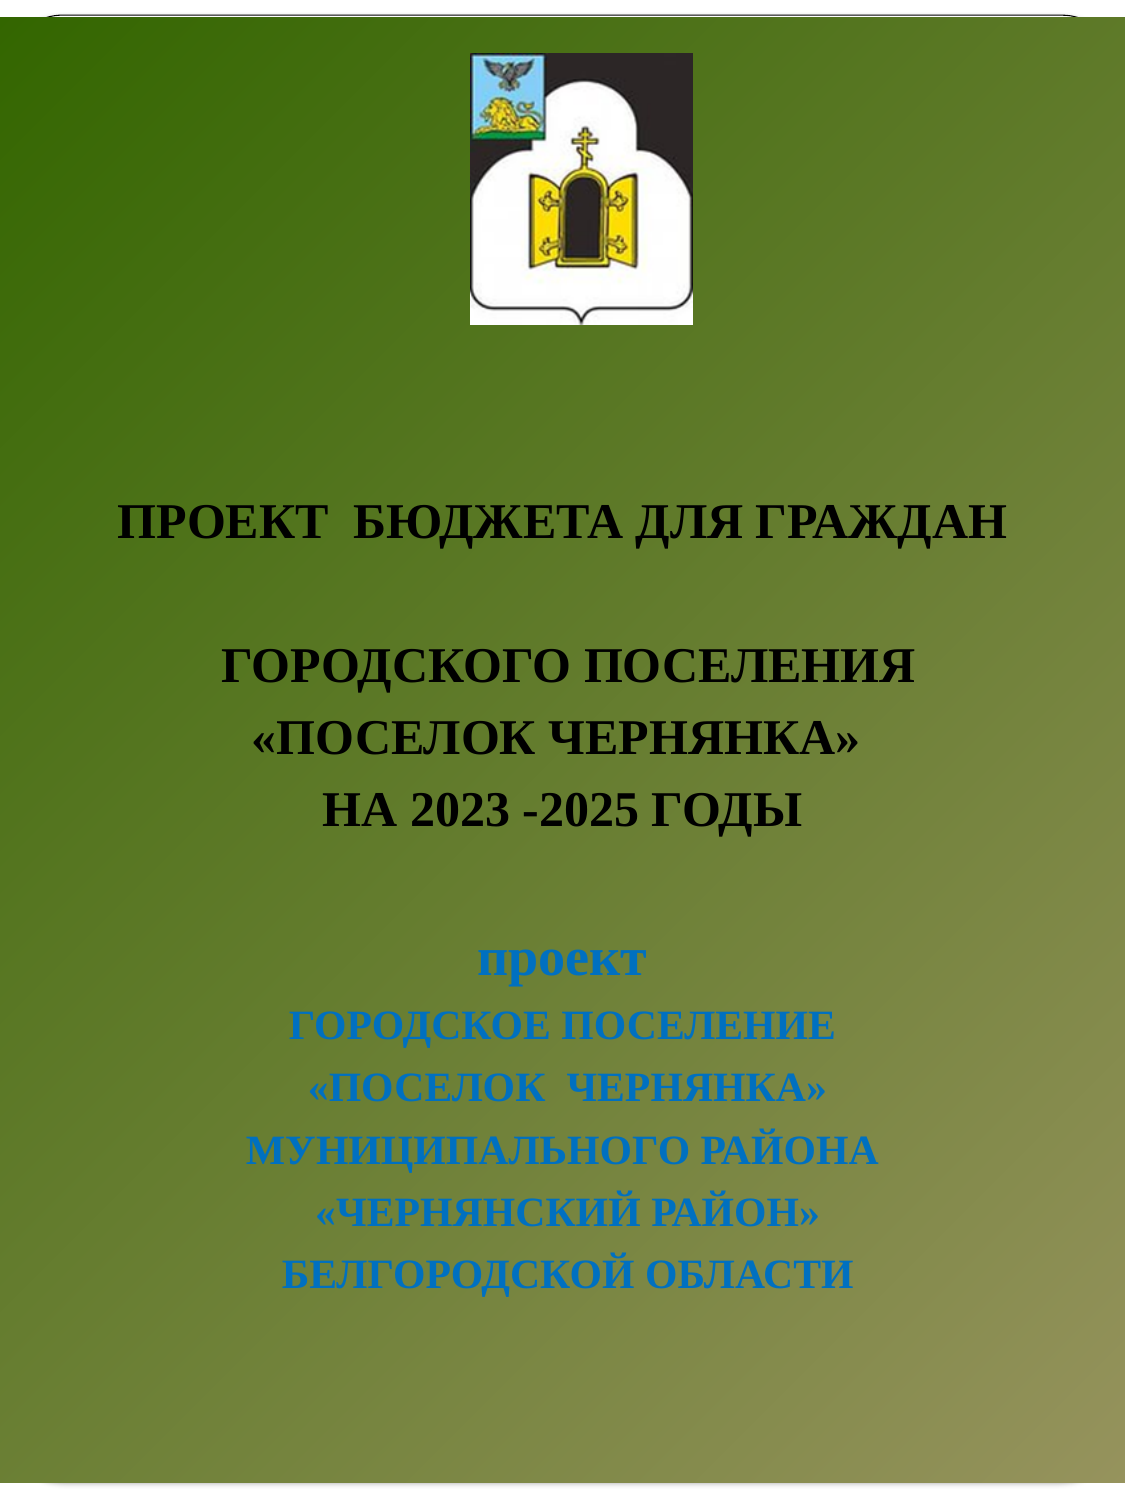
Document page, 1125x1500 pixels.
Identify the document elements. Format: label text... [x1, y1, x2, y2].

picture [470, 52, 693, 326]
list ПРОЕКТ БЮДЖЕТА ДЛЯ ГРАЖДАН ГОРОДСКОГО ПОСЕЛЕНИЯ «ПОСЕЛОК ЧЕРНЯНКА» НА 2023 -2025 ГОДЫ проект ГОРОДСКОЕ ПОСЕЛЕНИЕ «ПОСЕЛОК ЧЕРНЯНКА» МУНИЦИПАЛЬНОГО РАЙОНА «ЧЕРНЯНСКИЙ РАЙОН» БЕЛГОРОДСКОЙ ОБЛАСТИ [0, 17, 1125, 1483]
